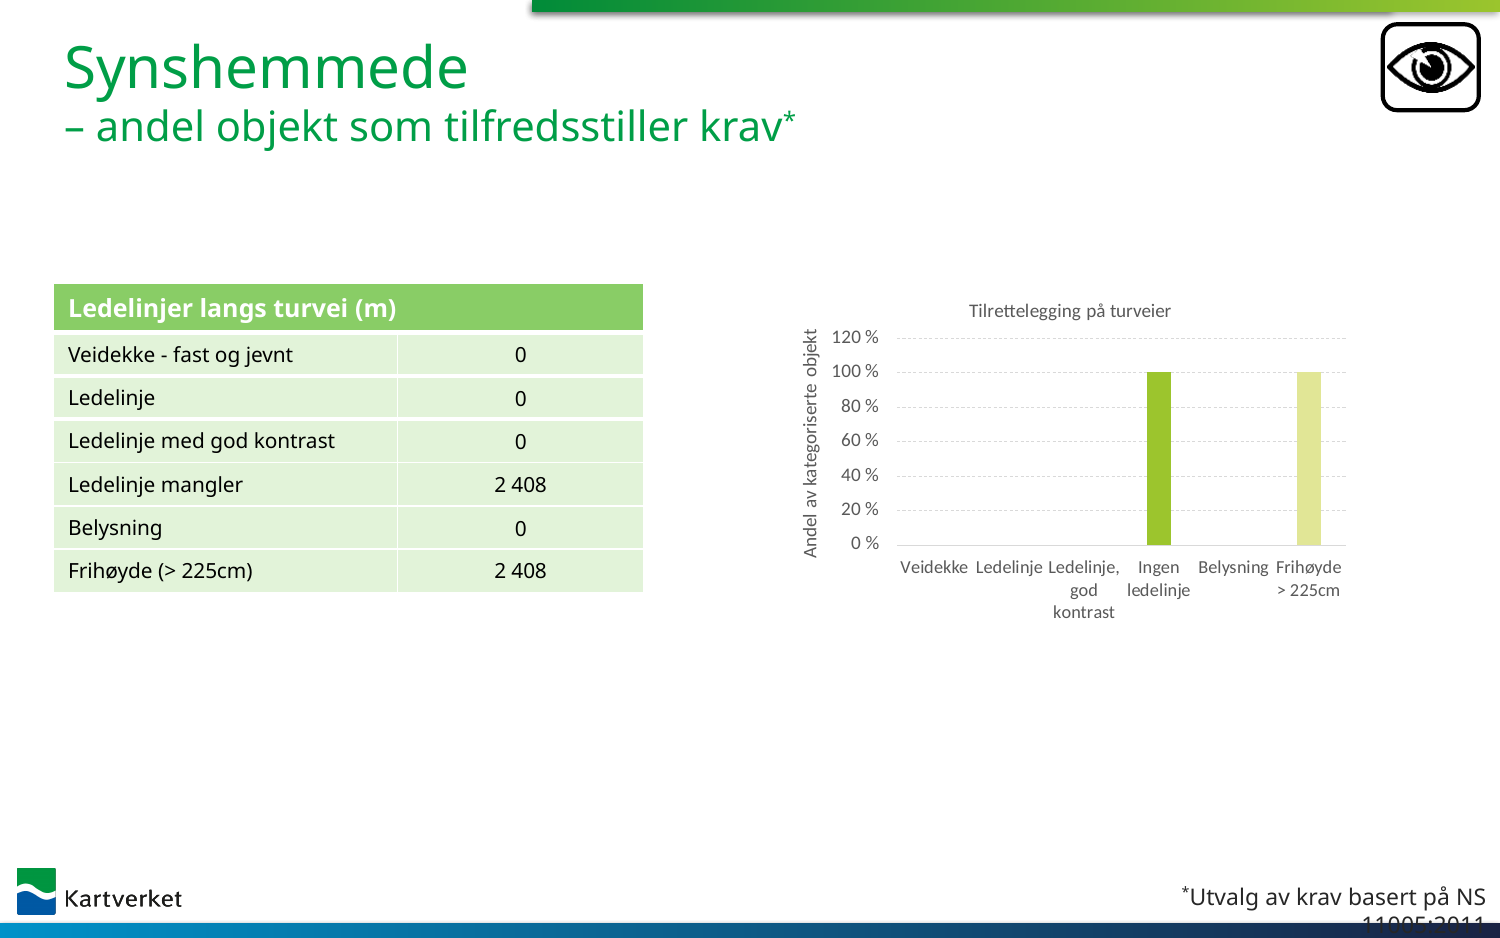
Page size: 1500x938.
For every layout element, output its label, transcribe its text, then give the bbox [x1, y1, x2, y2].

table_cell 2 408 [398, 550, 643, 592]
table_cell 0 [398, 507, 643, 548]
table_cell Ledelinje med god kontrast [54, 421, 397, 462]
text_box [1382, 24, 1480, 111]
table_cell Ledelinje mangler [54, 463, 397, 505]
table_cell 0 [398, 335, 643, 374]
table_cell Veidekke - fast og jevnt [54, 335, 397, 374]
table_cell Frihøyde (> 225cm) [54, 550, 397, 592]
picture [791, 291, 1349, 630]
table_cell Ledelinje [54, 378, 397, 417]
text_box *Utvalg av krav basert på NS 11005:2011 [1068, 873, 1500, 938]
table_cell 2 408 [398, 463, 643, 505]
text_box Synshemmede – andel objekt som tilfredsstiller krav* [49, 24, 1431, 158]
table_cell Belysning [54, 507, 397, 548]
table_header Ledelinjer langs turvei (m) [54, 284, 643, 330]
table_cell 0 [398, 421, 643, 462]
table_cell 0 [398, 378, 643, 417]
